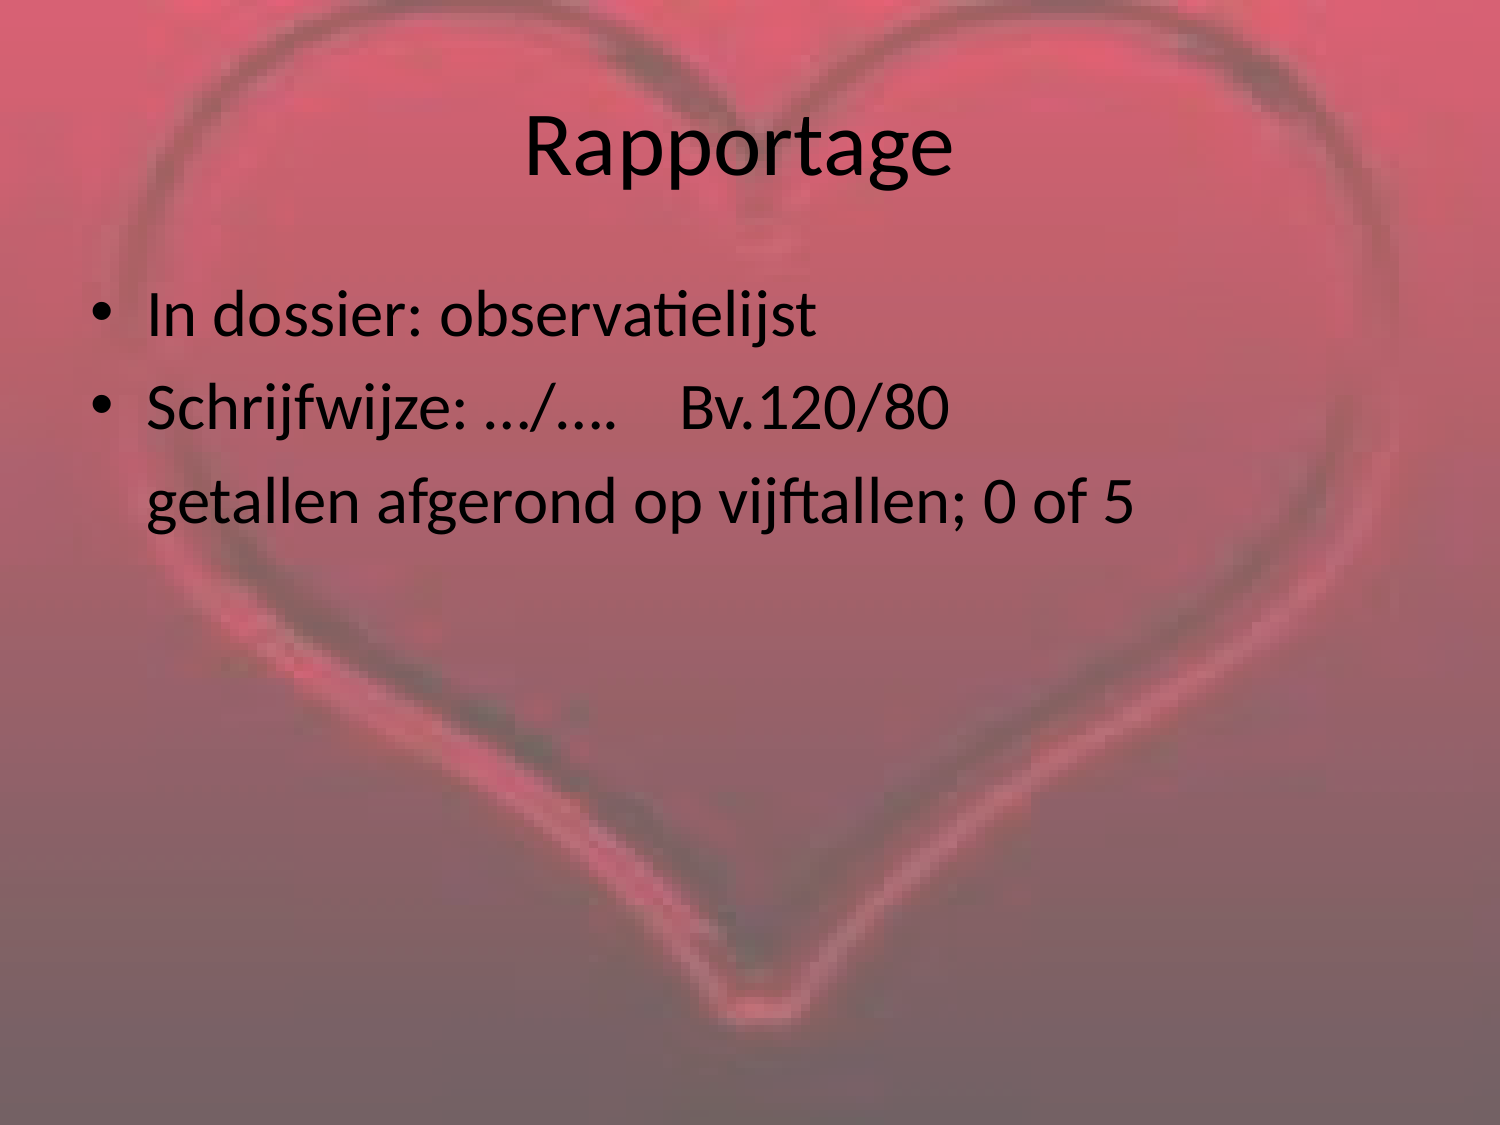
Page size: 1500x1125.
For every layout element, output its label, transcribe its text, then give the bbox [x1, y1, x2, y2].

title Rapportage [75, 45, 1425, 233]
list In dossier: observatielijst Schrijfwijze: …/…. Bv.120/80 getallen afgerond op vijftallen; 0 of 5 [75, 262, 1425, 1005]
